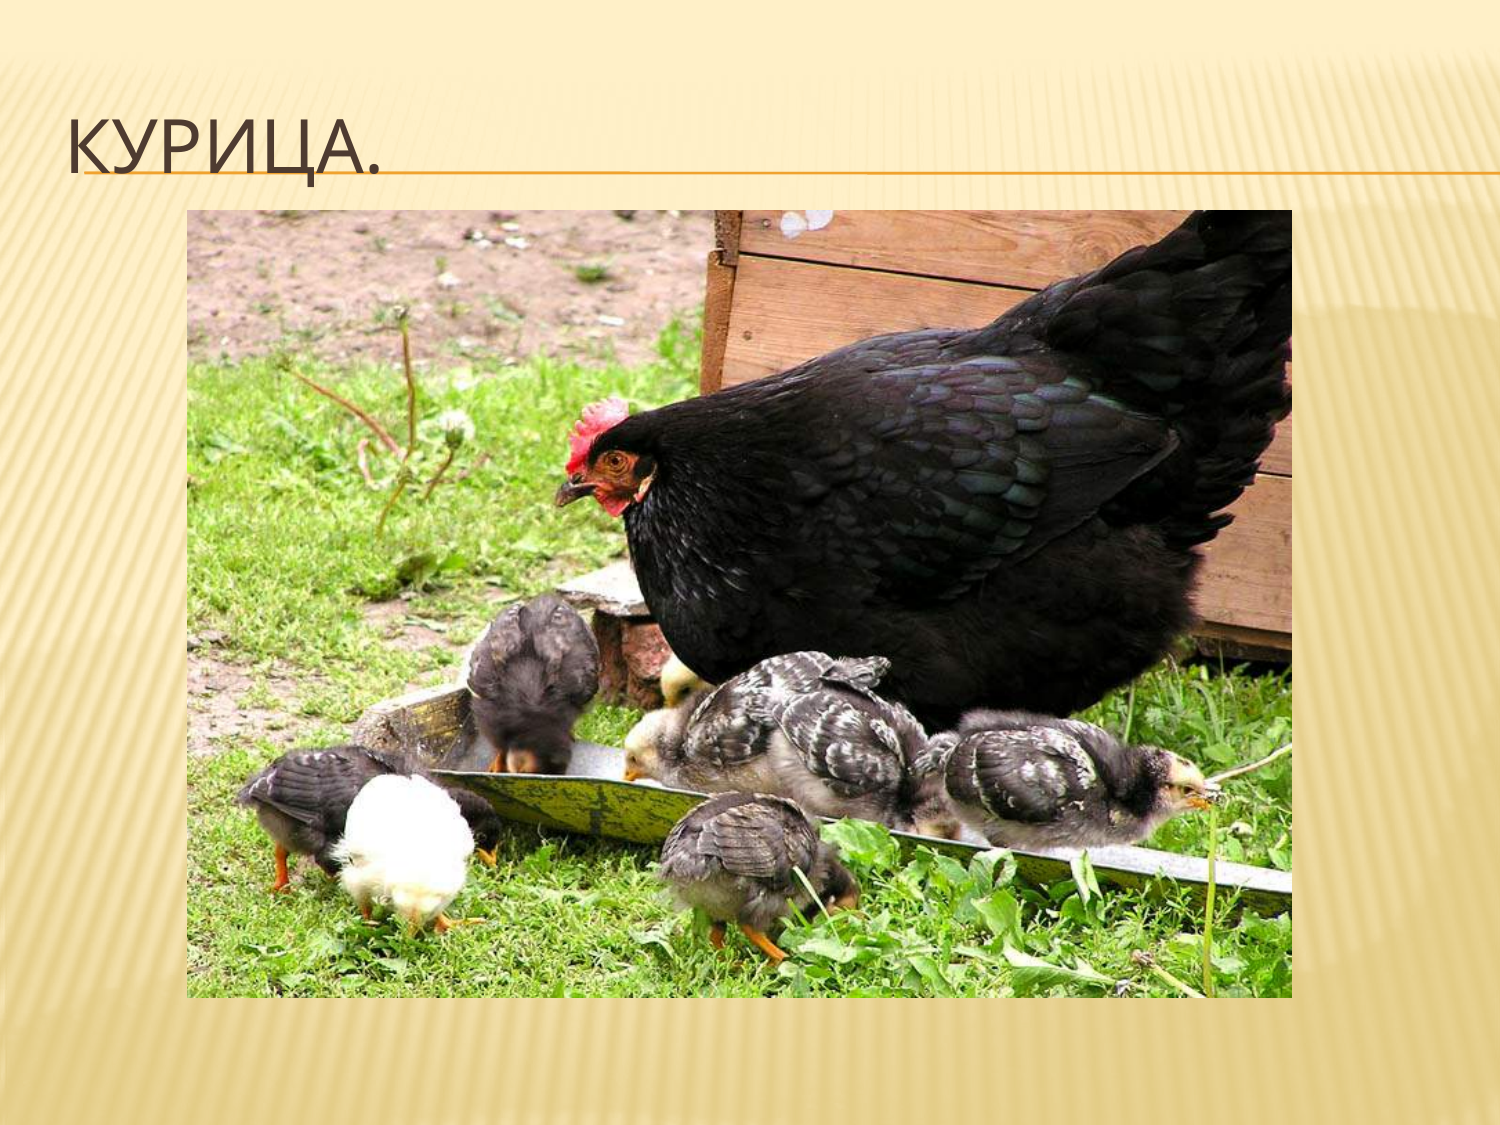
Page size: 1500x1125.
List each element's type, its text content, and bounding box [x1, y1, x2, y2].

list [187, 210, 1292, 998]
title Курица. [50, 75, 1475, 213]
